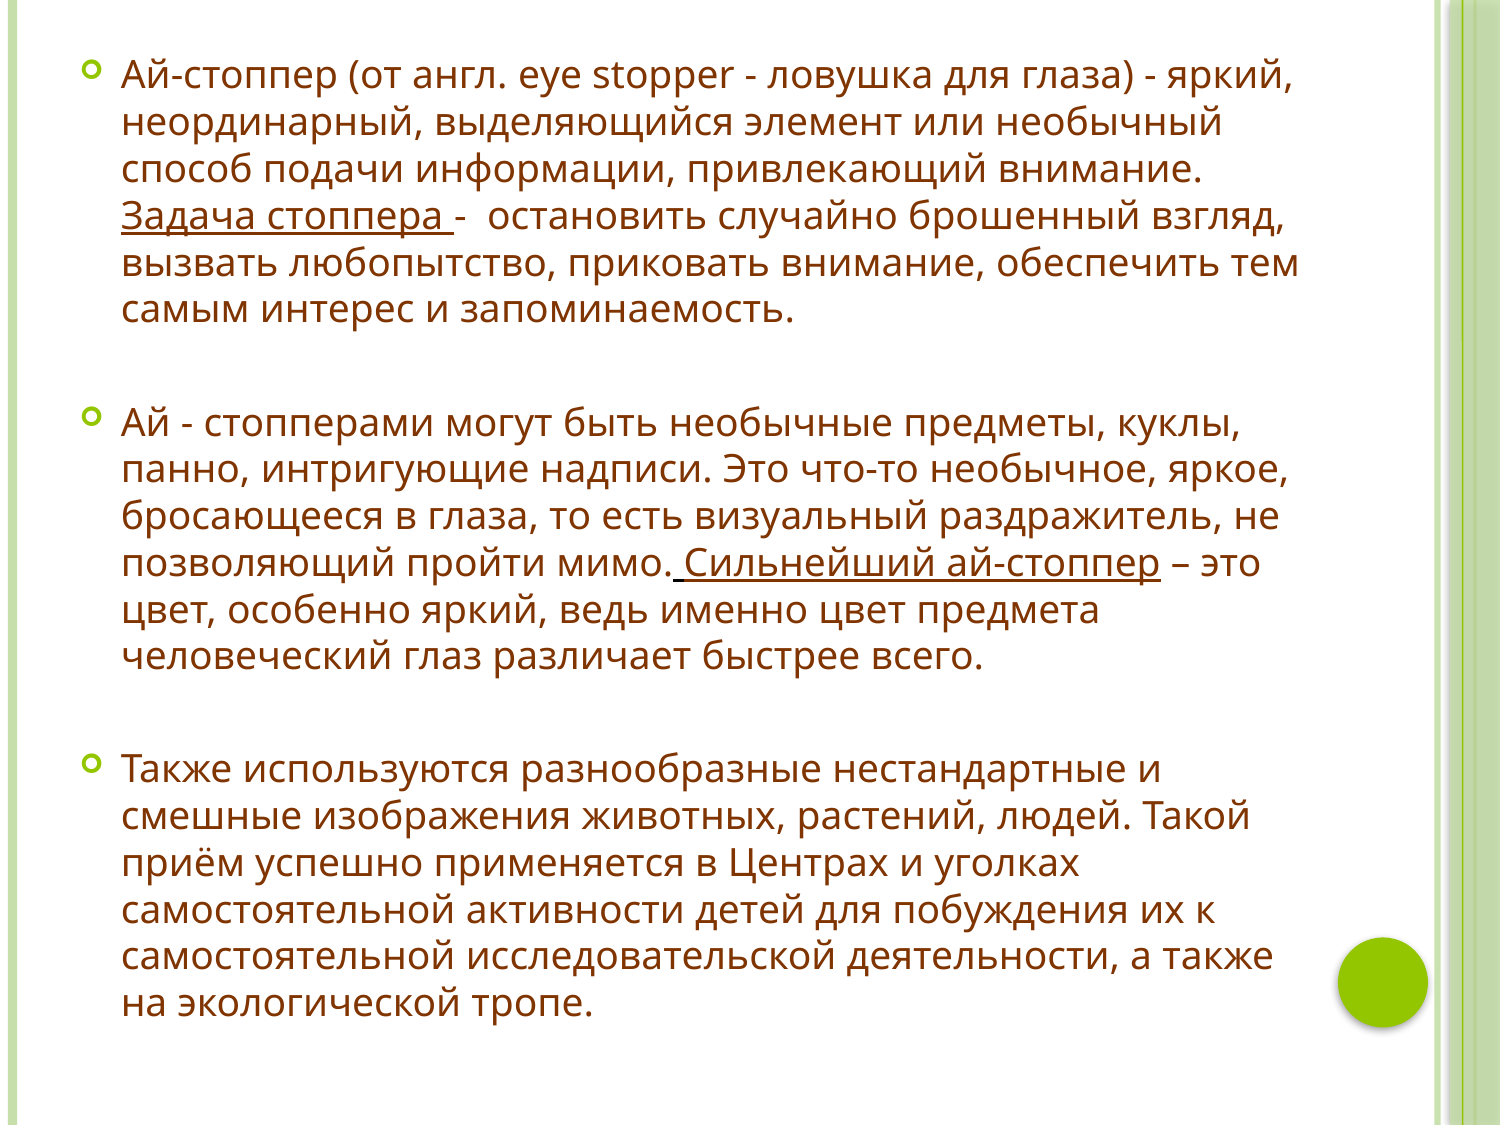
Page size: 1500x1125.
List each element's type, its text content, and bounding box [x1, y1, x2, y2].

list Ай-стоппер (от англ. eye stopper - ловушка для глаза) - яркий, неординарный, выделяющийся элемент или необычный способ подачи информации, привлекающий внимание. Задача стоппера - остановить случайно брошенный взгляд, вызвать любопытство, приковать внимание, обеспечить тем самым интерес и запоминаемость. Ай - стопперами могут быть необычные предметы, куклы, панно, интригующие надписи. Это что-то необычное, яркое, бросающееся в глаза, то есть визуальный раздражитель, не позволяющий пройти мимо. Сильнейший ай-стоппер – это цвет, особенно яркий, ведь именно цвет предмета человеческий глаз различает быстрее всего. Также используются разнообразные нестандартные и смешные изображения животных, растений, людей. Такой приём успешно применяется в Центрах и уголках самостоятельной активности детей для побуждения их к самостоятельной исследовательской деятельности, а также на экологической тропе. [64, 42, 1317, 1062]
